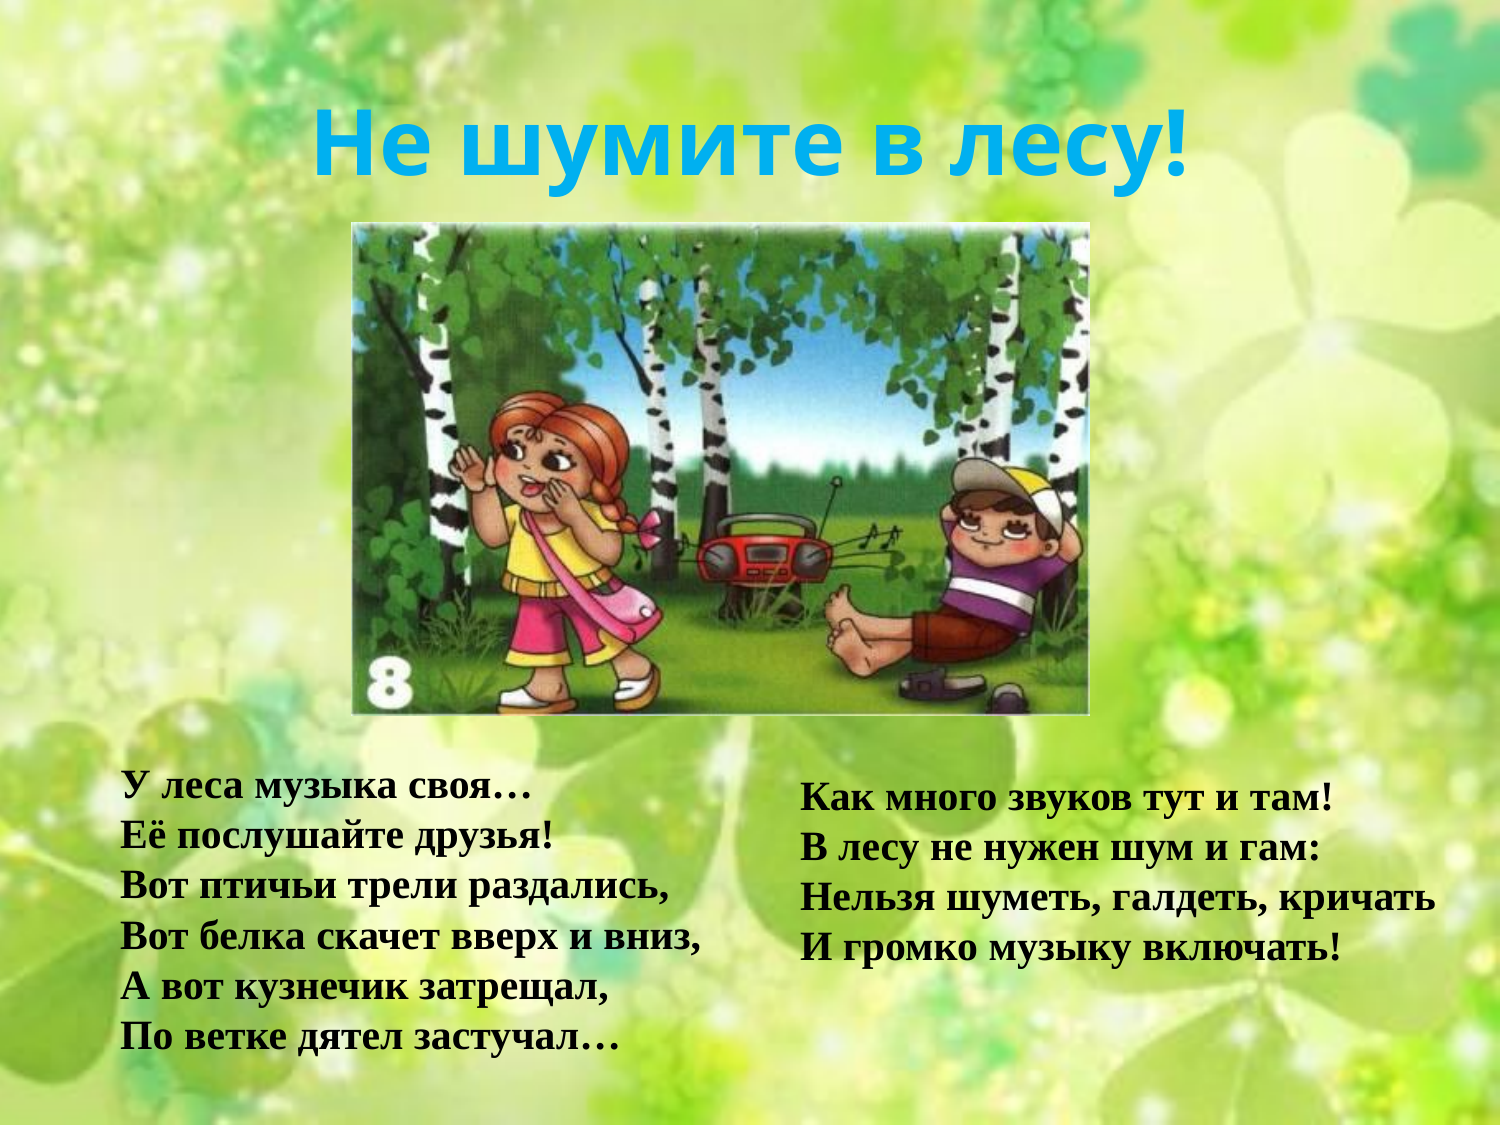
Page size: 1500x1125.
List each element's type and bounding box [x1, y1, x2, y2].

list [0, 0, 1500, 1125]
picture [351, 222, 1091, 716]
